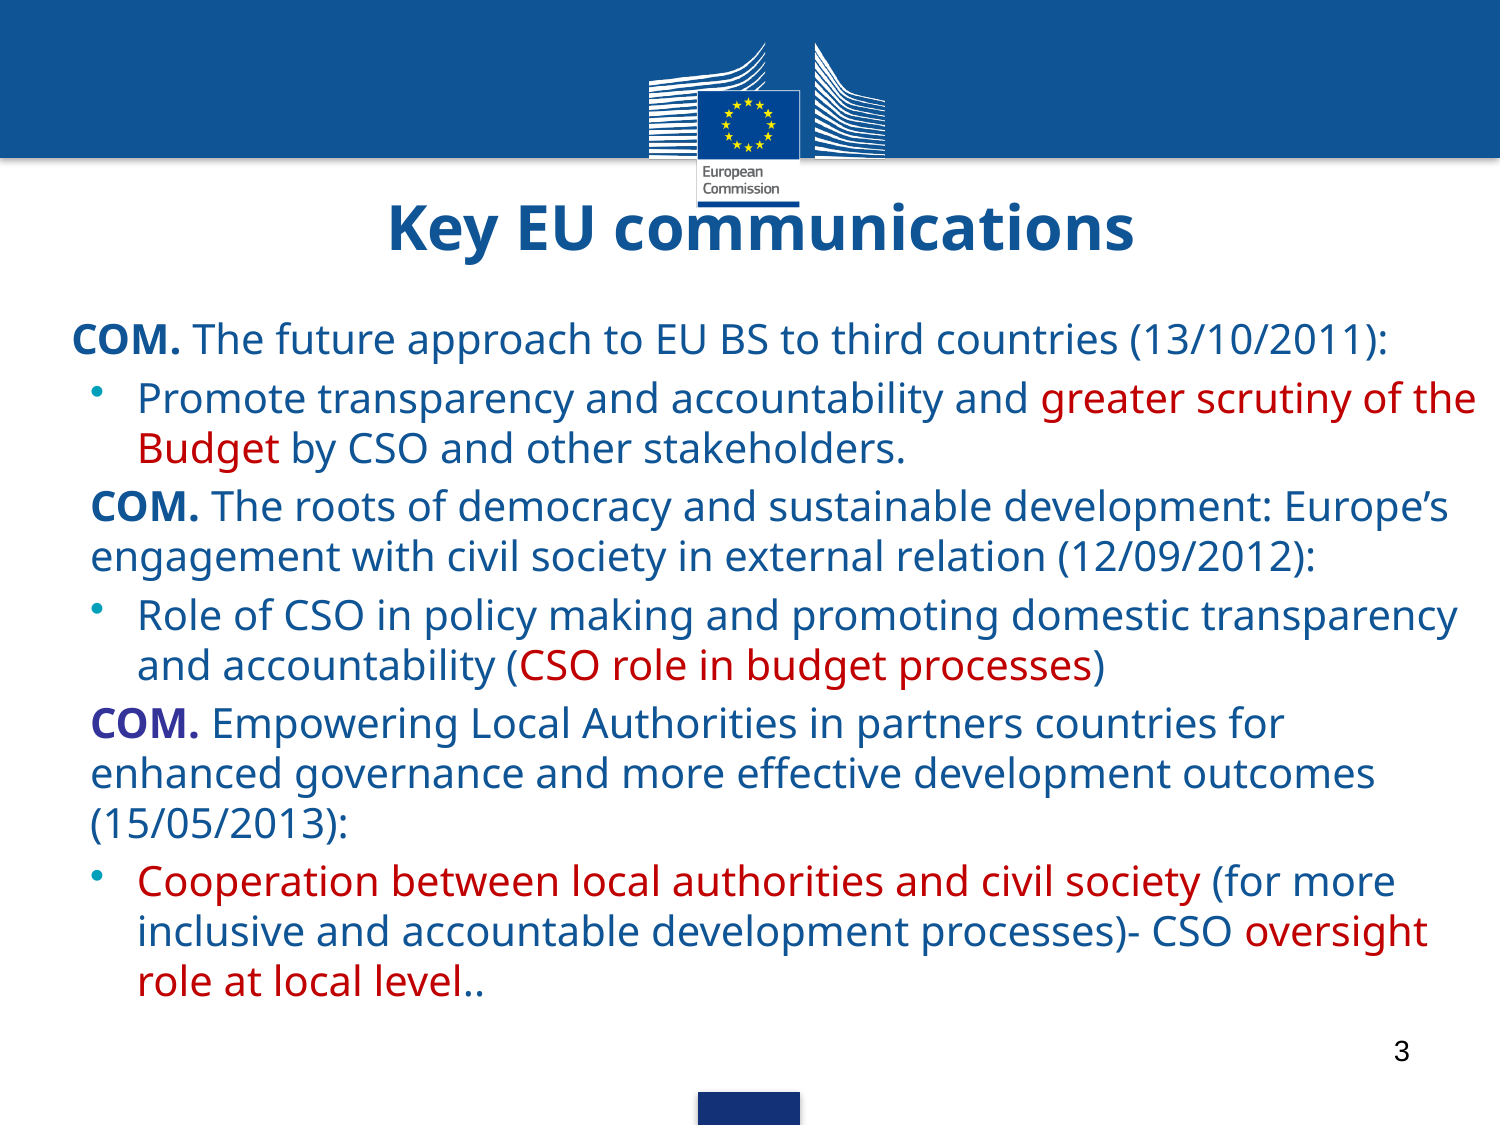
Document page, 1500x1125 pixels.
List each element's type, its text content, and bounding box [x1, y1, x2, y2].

slide_number 3 [1074, 1024, 1426, 1103]
list COM. The future approach to EU BS to third countries (13/10/2011): Promote transparency and accountability and greater scrutiny of the Budget by CSO and other stakeholders. COM. The roots of democracy and sustainable development: Europe’s engagement with civil society in external relation (12/09/2012): Role of CSO in policy making and promoting domestic transparency and accountability (CSO role in budget processes) COM. Empowering Local Authorities in partners countries for enhanced governance and more effective development outcomes (15/05/2013): Cooperation between local authorities and civil society (for more inclusive and accountable development processes)- CSO oversight role at local level.. [0, 305, 1500, 1125]
title Key EU communications [64, 148, 1416, 303]
picture [649, 42, 885, 148]
